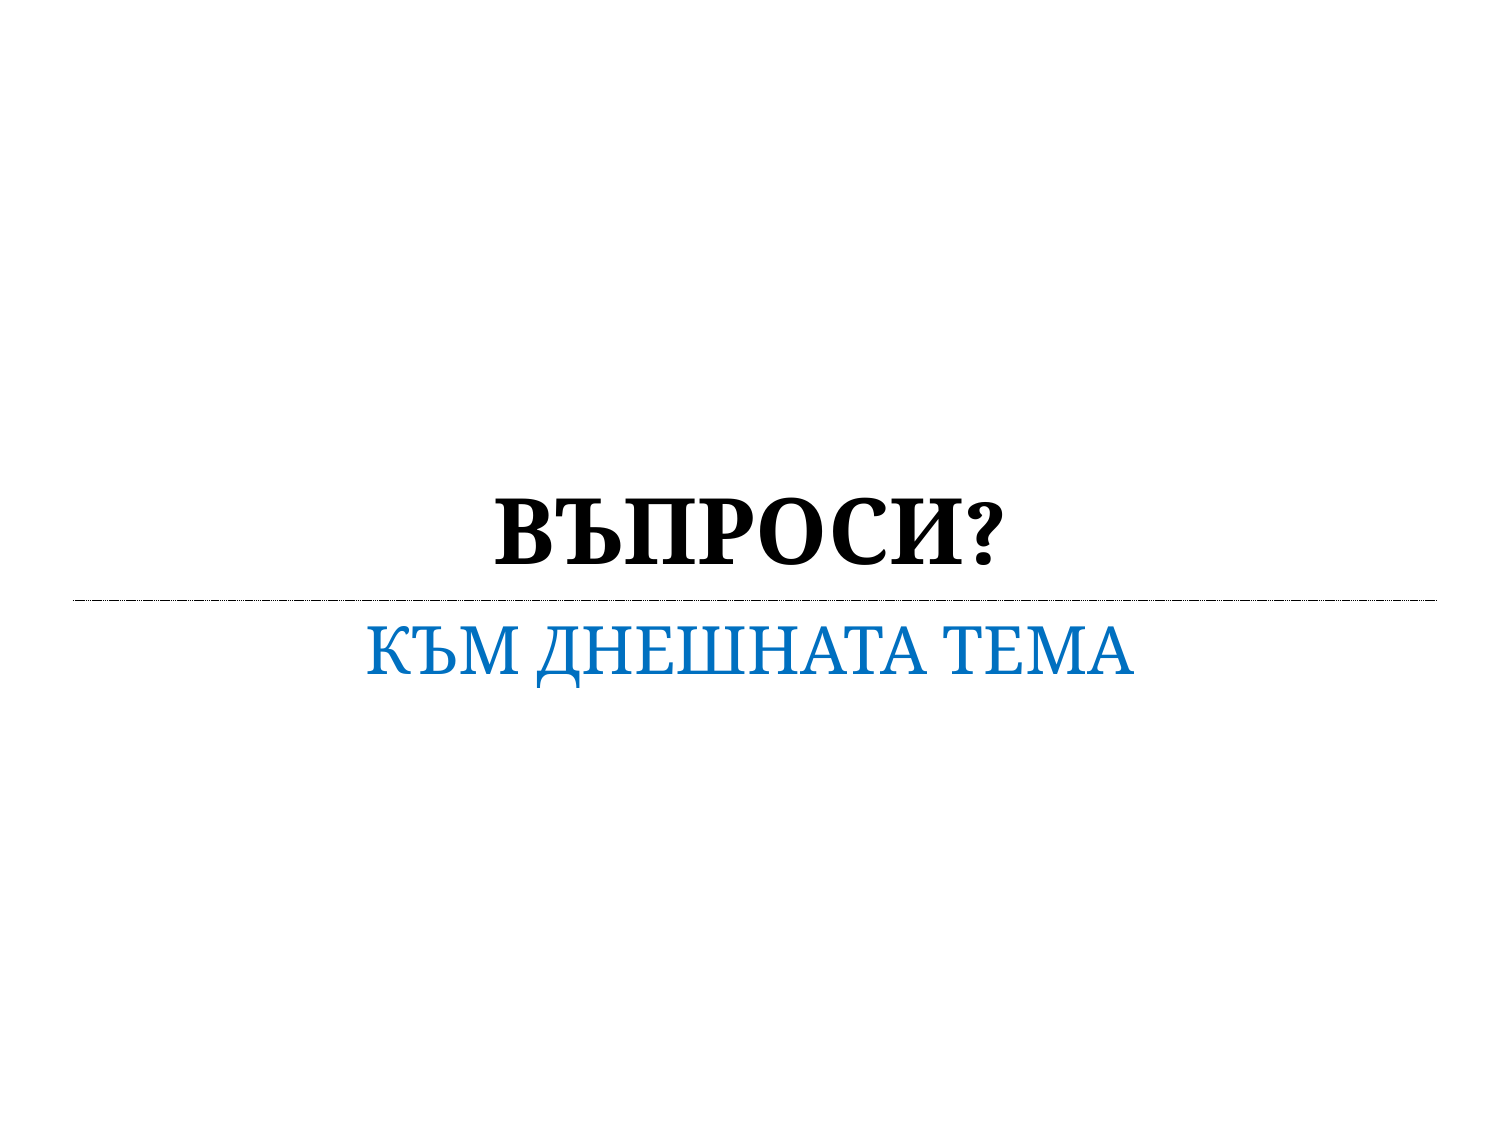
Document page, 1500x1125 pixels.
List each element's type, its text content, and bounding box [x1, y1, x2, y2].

title Въпроси? [0, 346, 1500, 594]
subtitle Към днешната тема [0, 597, 1500, 716]
